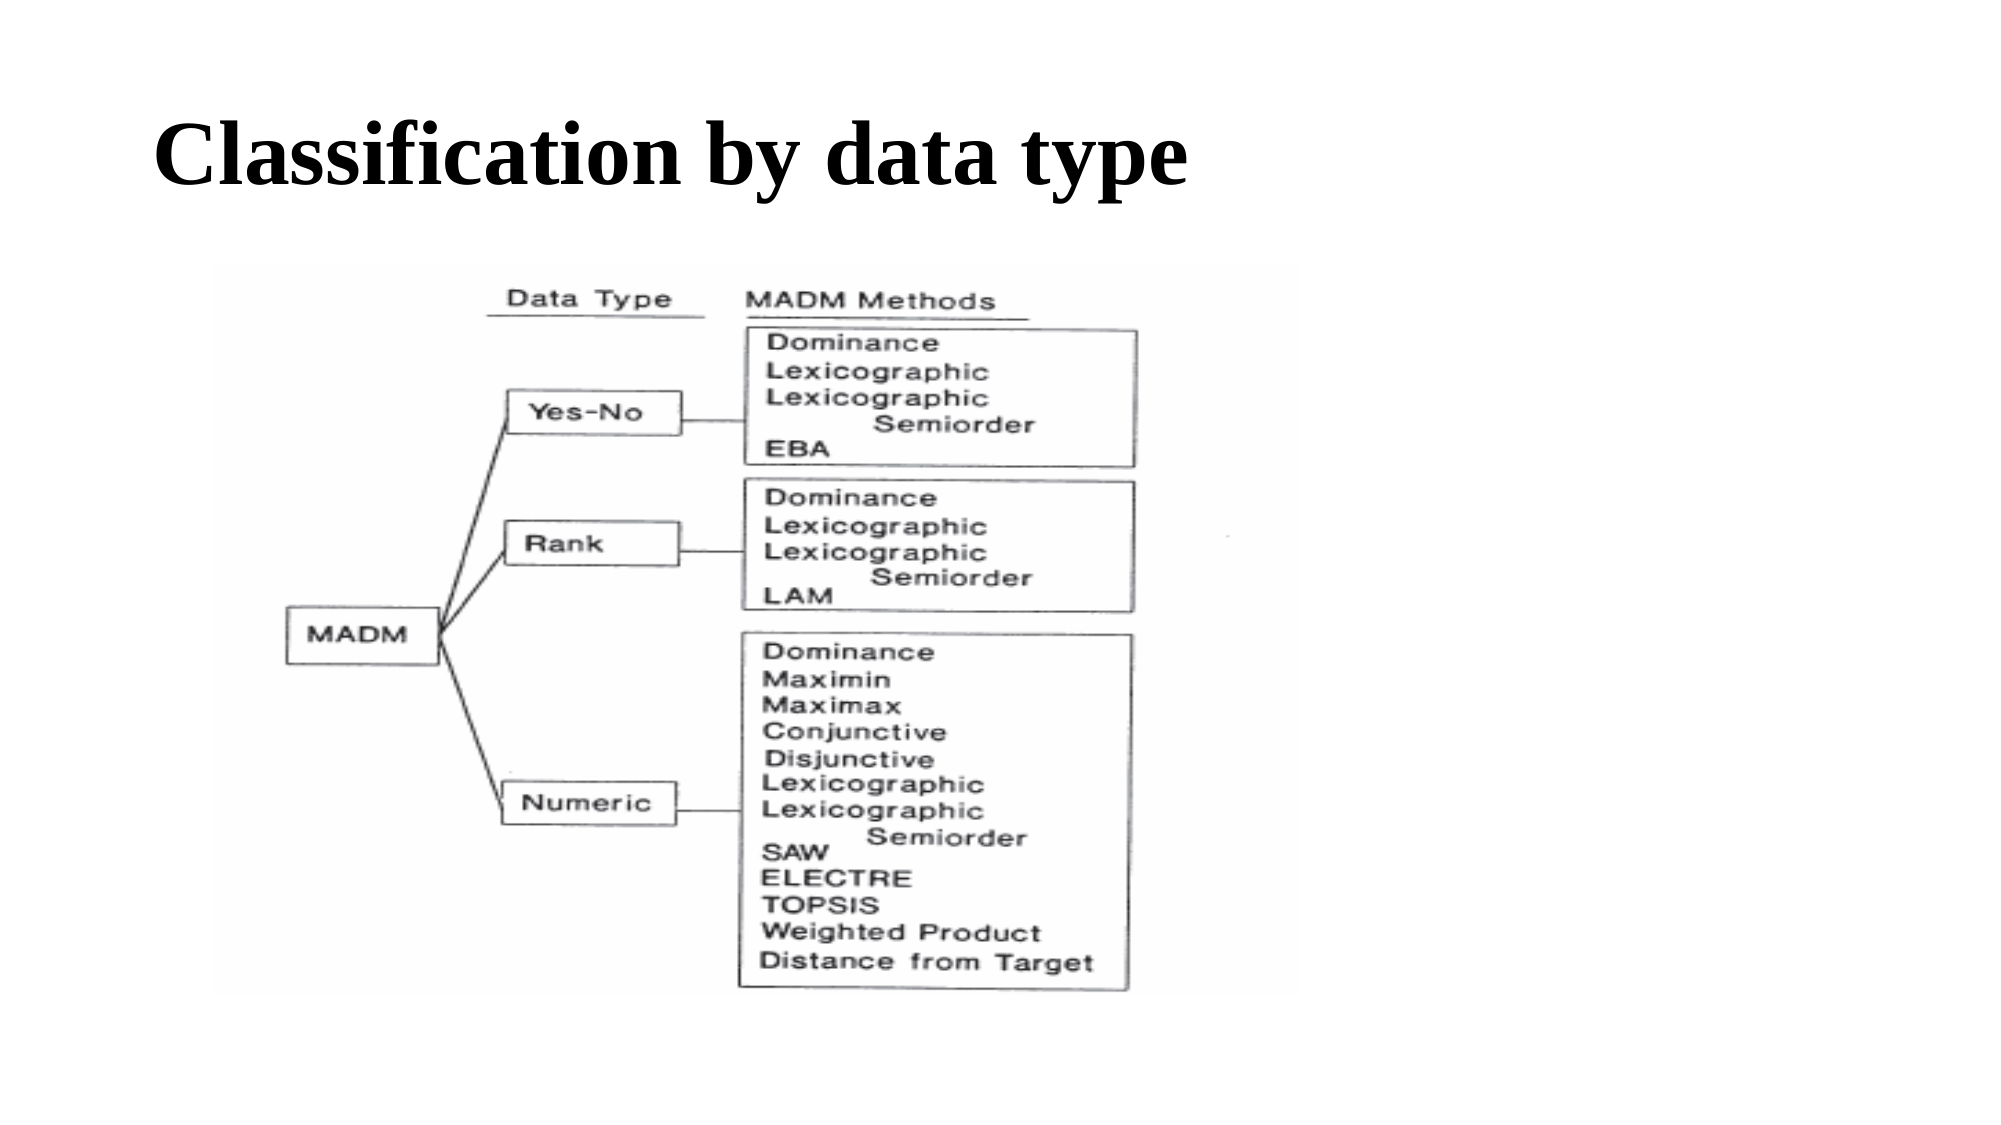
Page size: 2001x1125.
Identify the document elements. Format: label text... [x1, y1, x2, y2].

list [212, 263, 1299, 996]
title Classification by data type [137, 46, 1863, 264]
